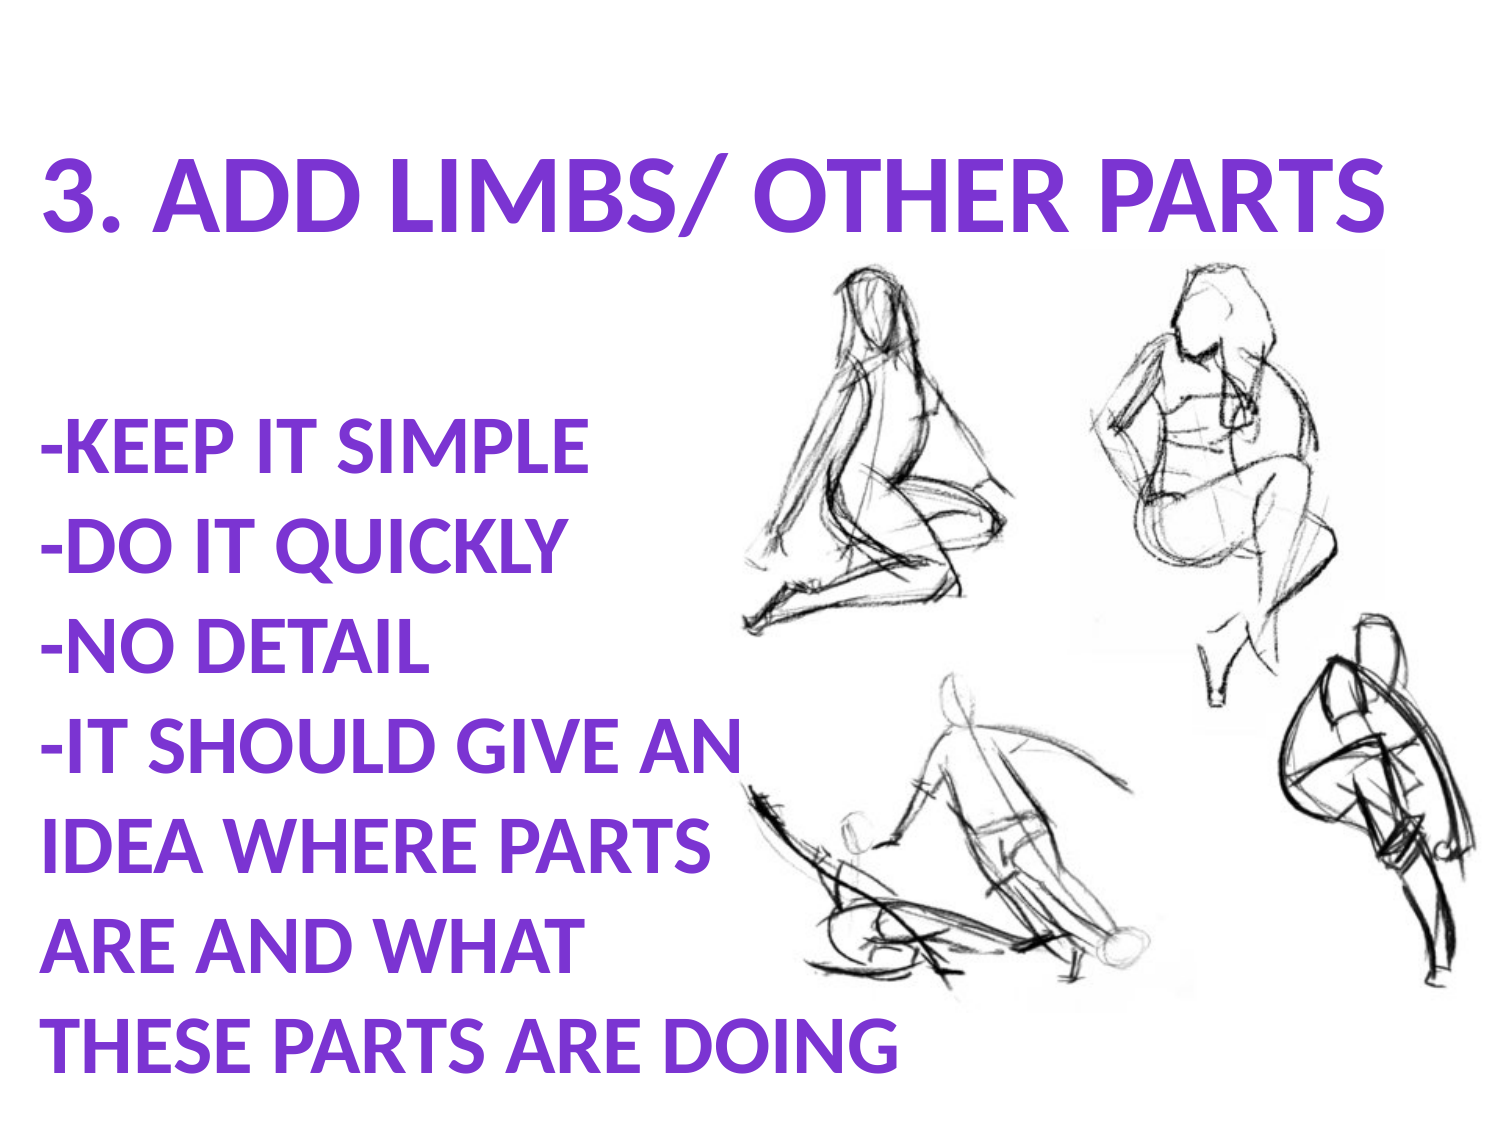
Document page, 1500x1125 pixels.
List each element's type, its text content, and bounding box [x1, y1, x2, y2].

picture [718, 249, 1500, 1013]
text_box 3. Add limbs/ other parts -Keep it simple -Do it quickly -No detail -it Should give an idea where parts Are and what these parts are doing [24, 112, 1404, 1098]
